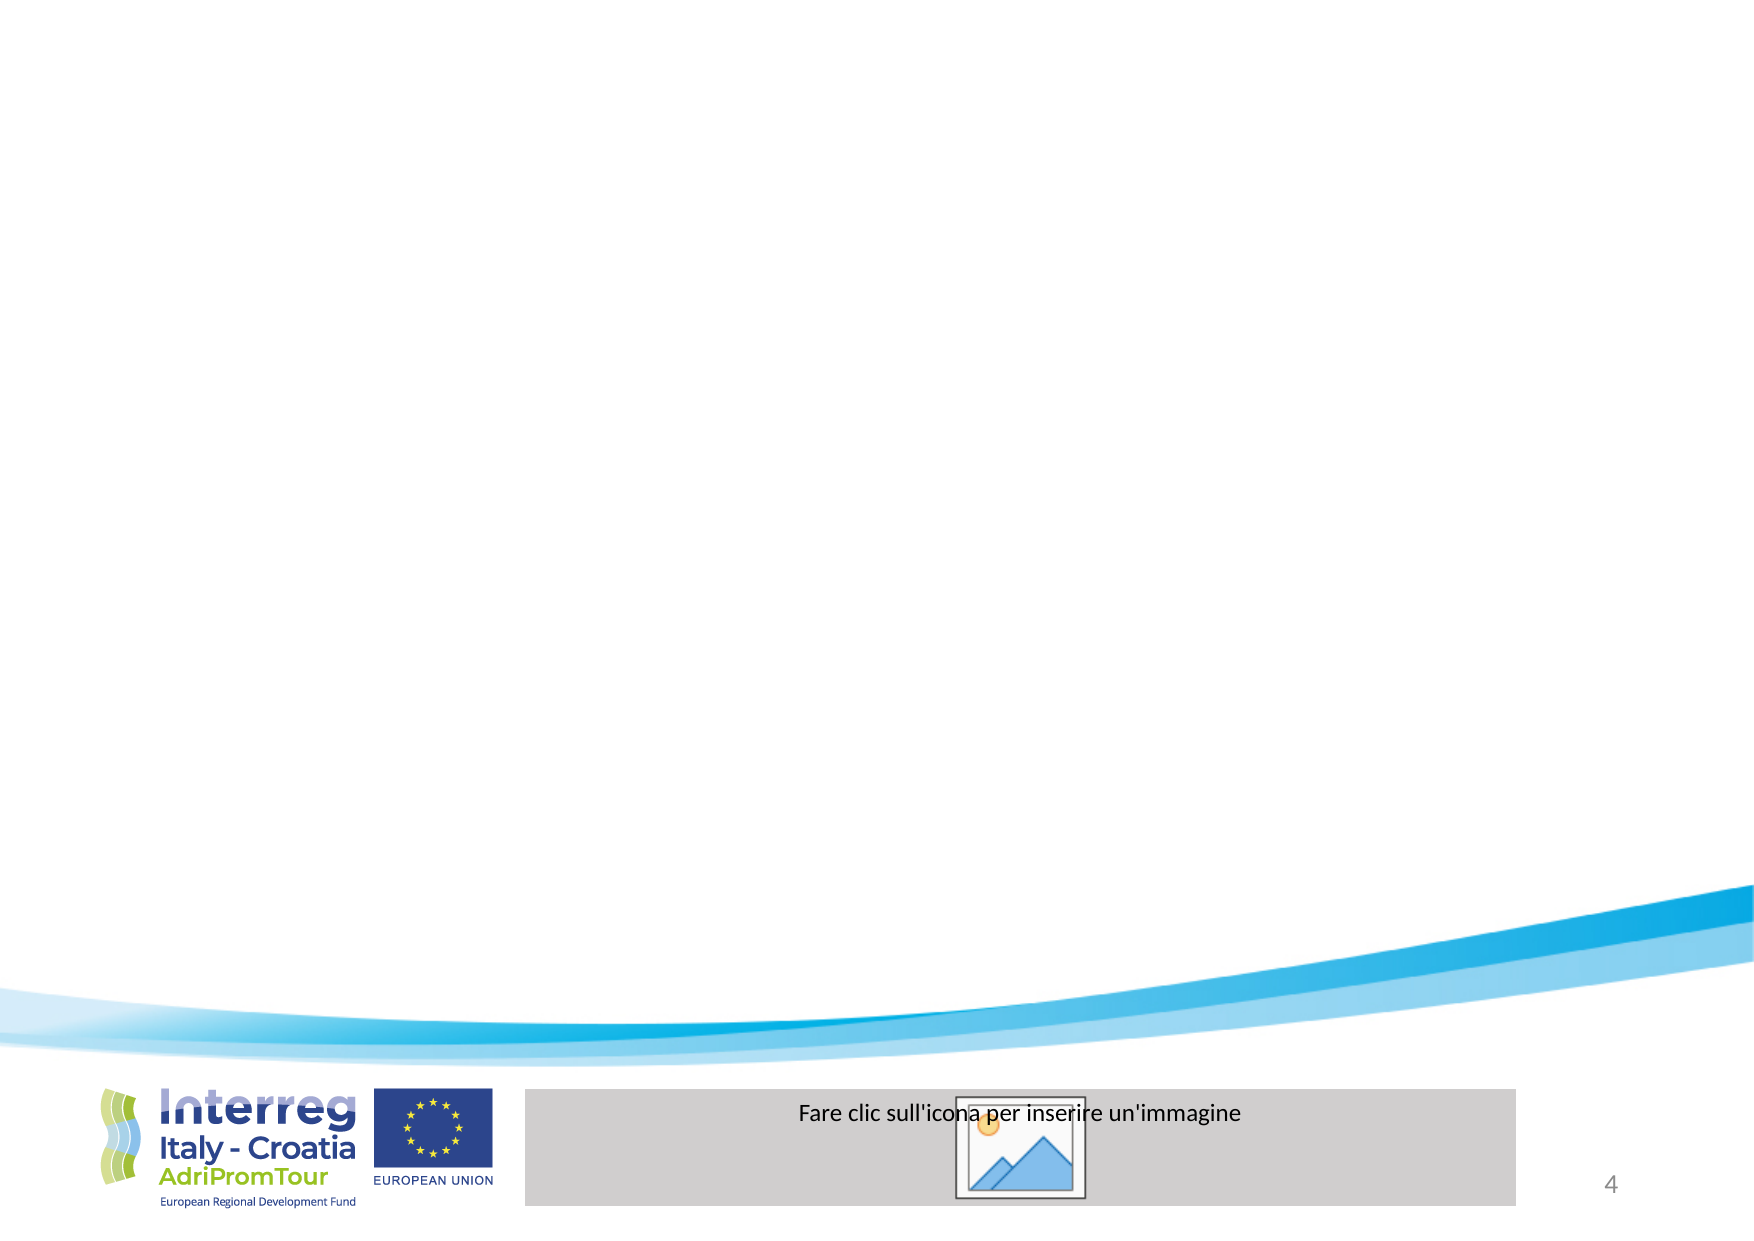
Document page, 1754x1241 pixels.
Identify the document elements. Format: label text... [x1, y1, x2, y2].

picture [0, 884, 1754, 1218]
slide_number 4 [1526, 1149, 1634, 1216]
